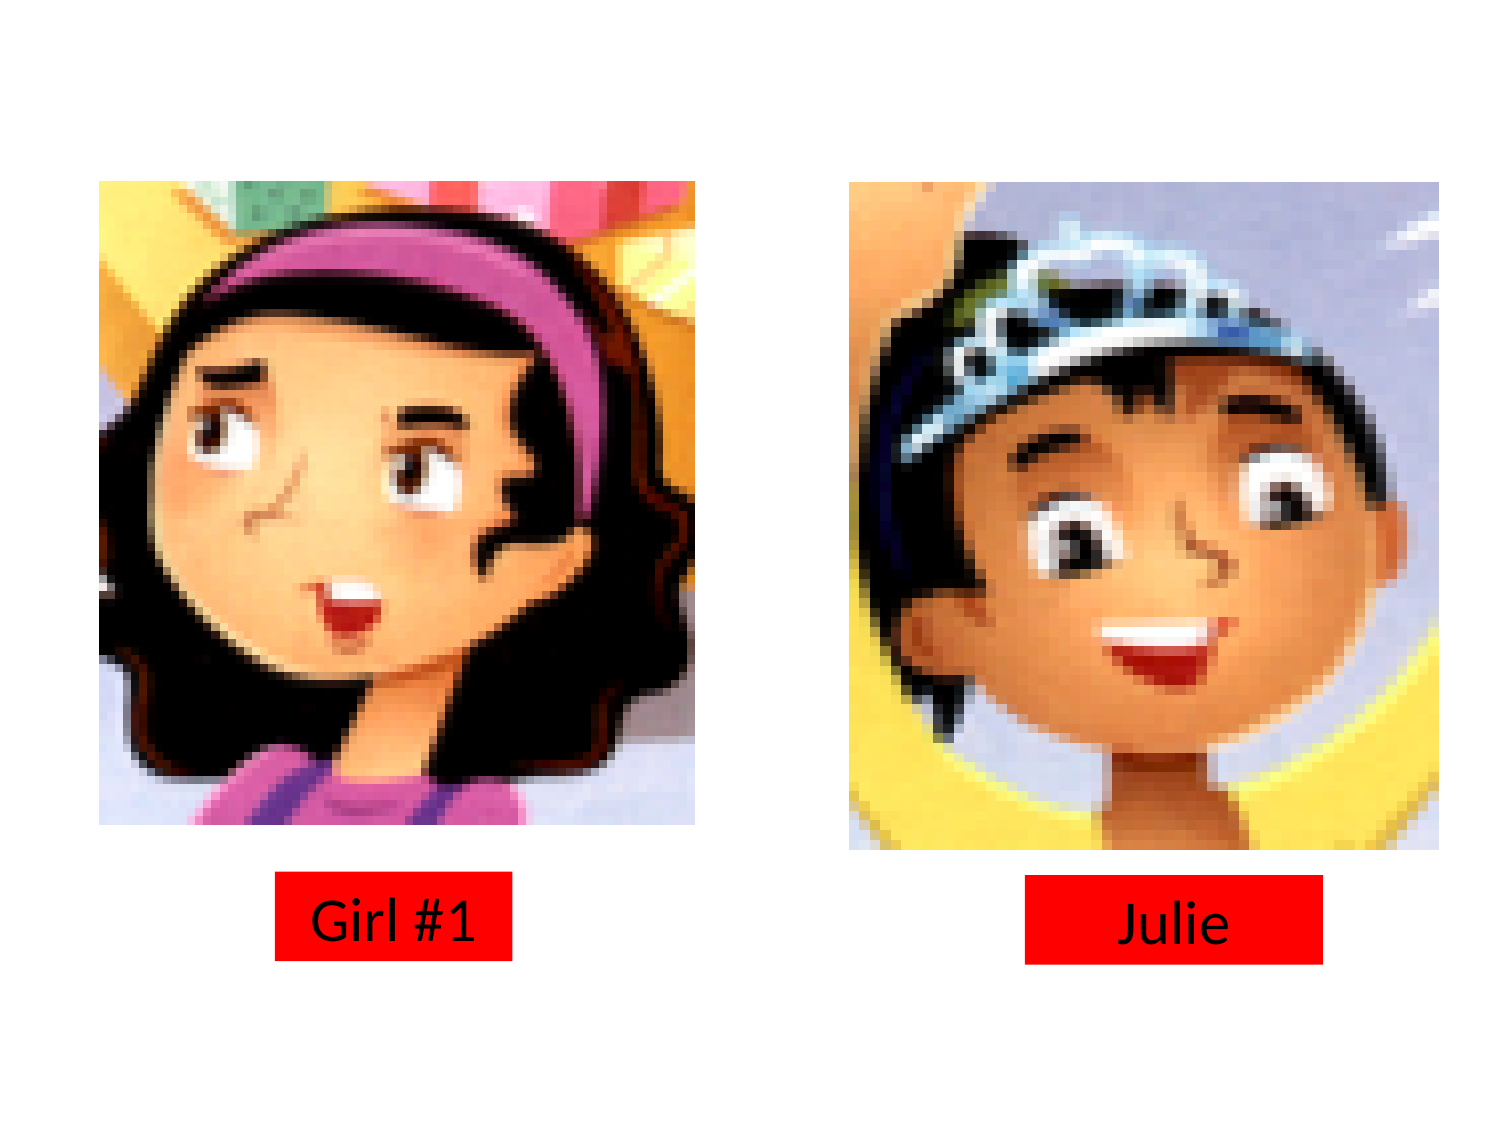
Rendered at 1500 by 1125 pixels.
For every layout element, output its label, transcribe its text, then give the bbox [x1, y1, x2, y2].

picture [849, 173, 1451, 851]
picture [99, 173, 704, 826]
text_box Girl #1 [274, 871, 513, 962]
text_box Julie [1024, 875, 1323, 965]
